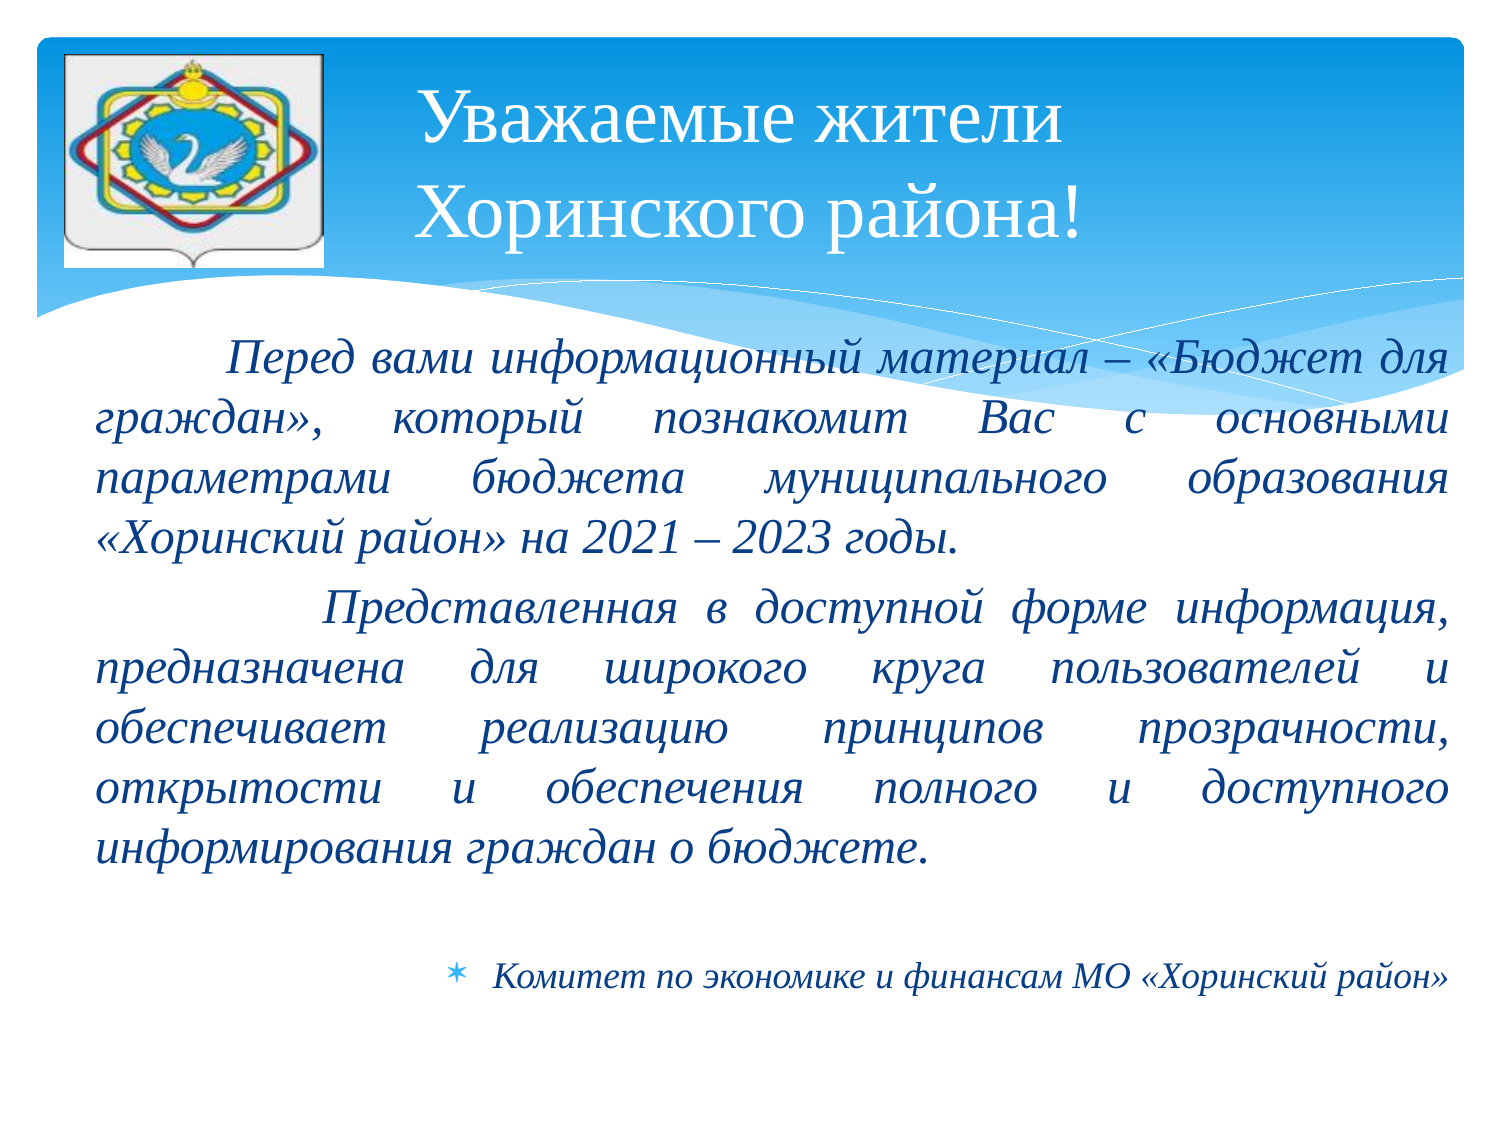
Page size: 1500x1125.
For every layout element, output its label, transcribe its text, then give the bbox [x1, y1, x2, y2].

title Уважаемые жители Хоринского района! [326, 55, 1425, 261]
picture [64, 55, 324, 268]
list Перед вами информационный материал – «Бюджет для граждан», который познакомит Вас с основными параметрами бюджета муниципального образования «Хоринский район» на 2021 – 2023 годы. Представленная в доступной форме информация, предназначена для широкого круга пользователей и обеспечивает реализацию принципов прозрачности, открытости и обеспечения полного и доступного информирования граждан о бюджете. Комитет по экономике и финансам МО «Хоринский район» [35, 316, 1465, 1055]
